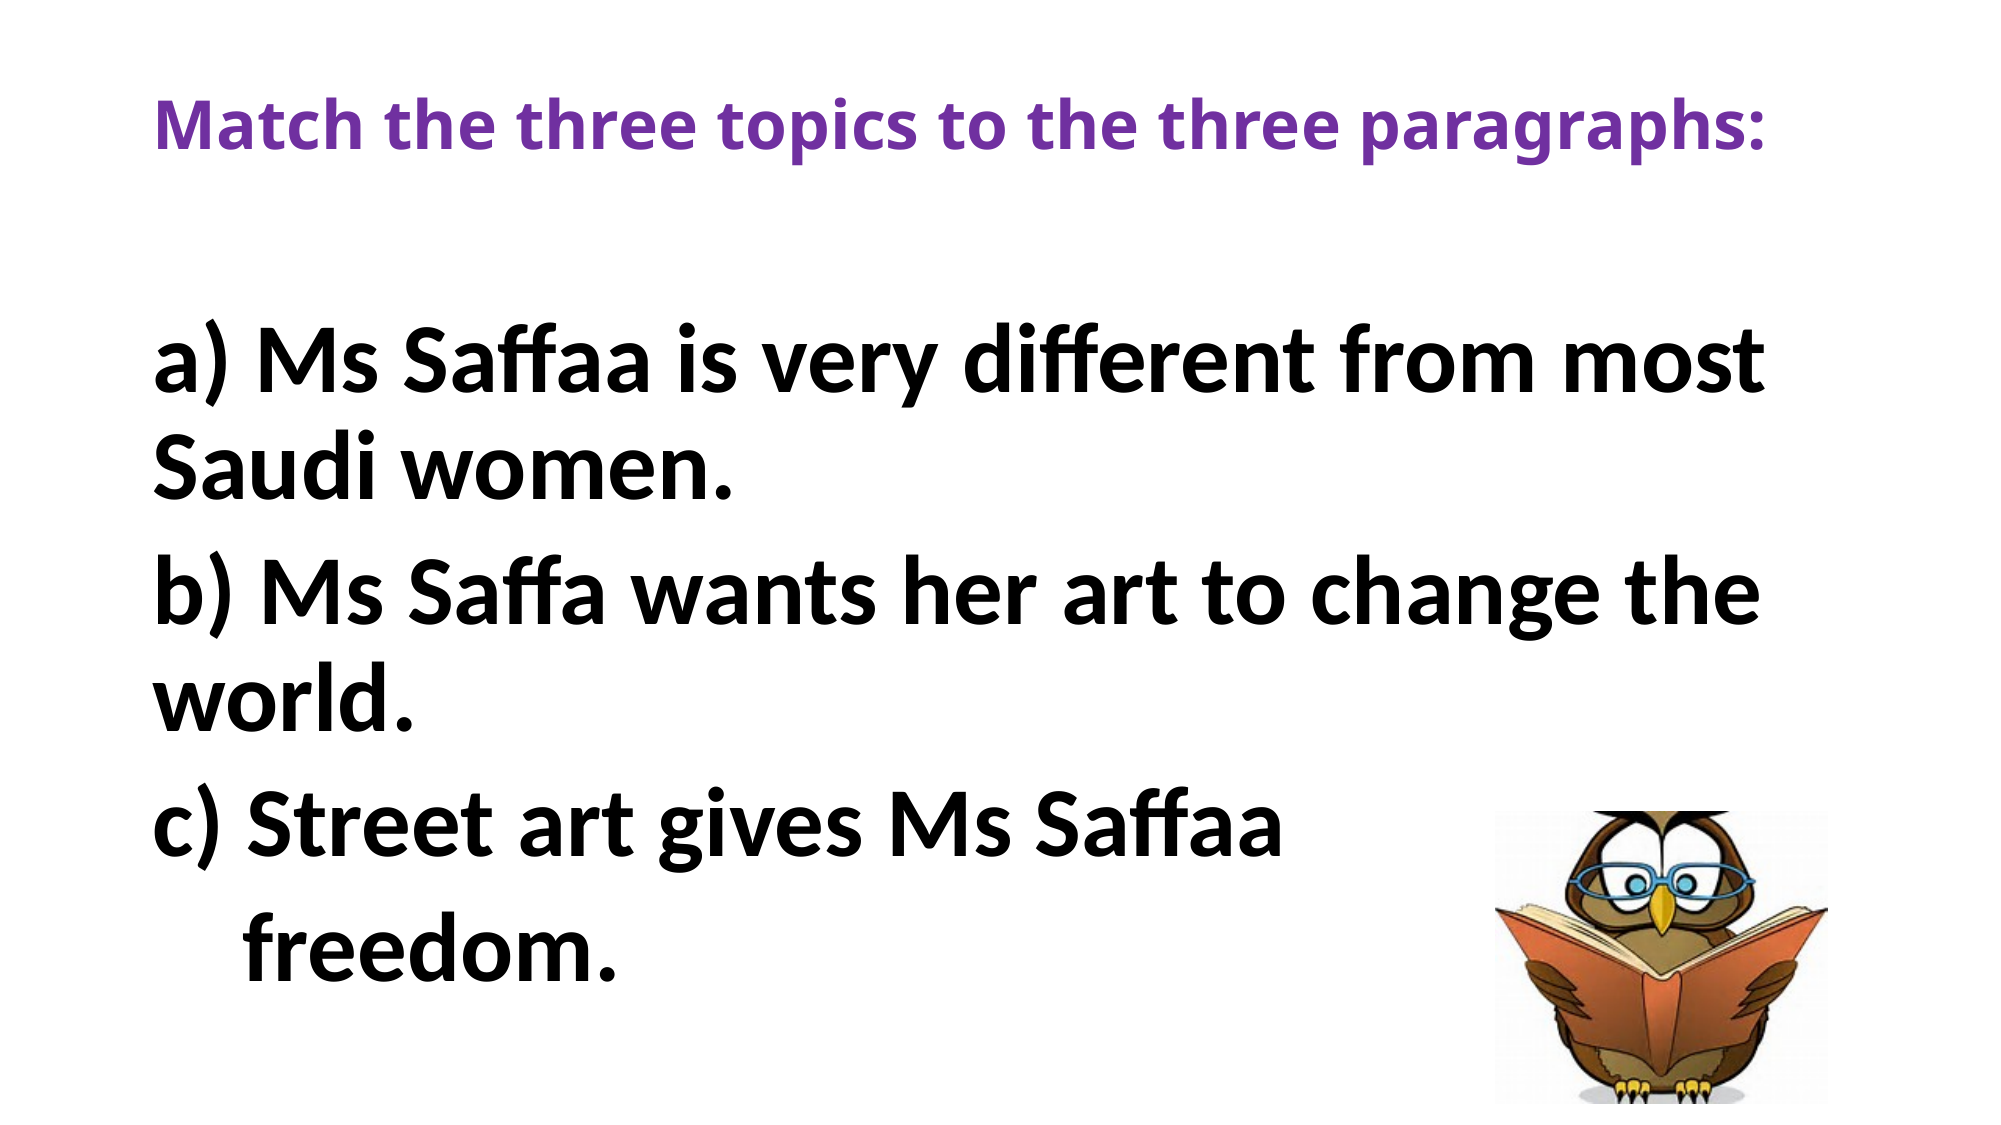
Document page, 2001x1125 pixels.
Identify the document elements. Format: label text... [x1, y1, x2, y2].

picture [1495, 811, 1828, 1104]
list a) Ms Saffaa is very different from most Saudi women. b) Ms Saffa wants her art to change the world. c) Street art gives Ms Saffaa freedom. [137, 299, 1863, 1014]
title Match the three topics to the three paragraphs: [137, 59, 1863, 278]
